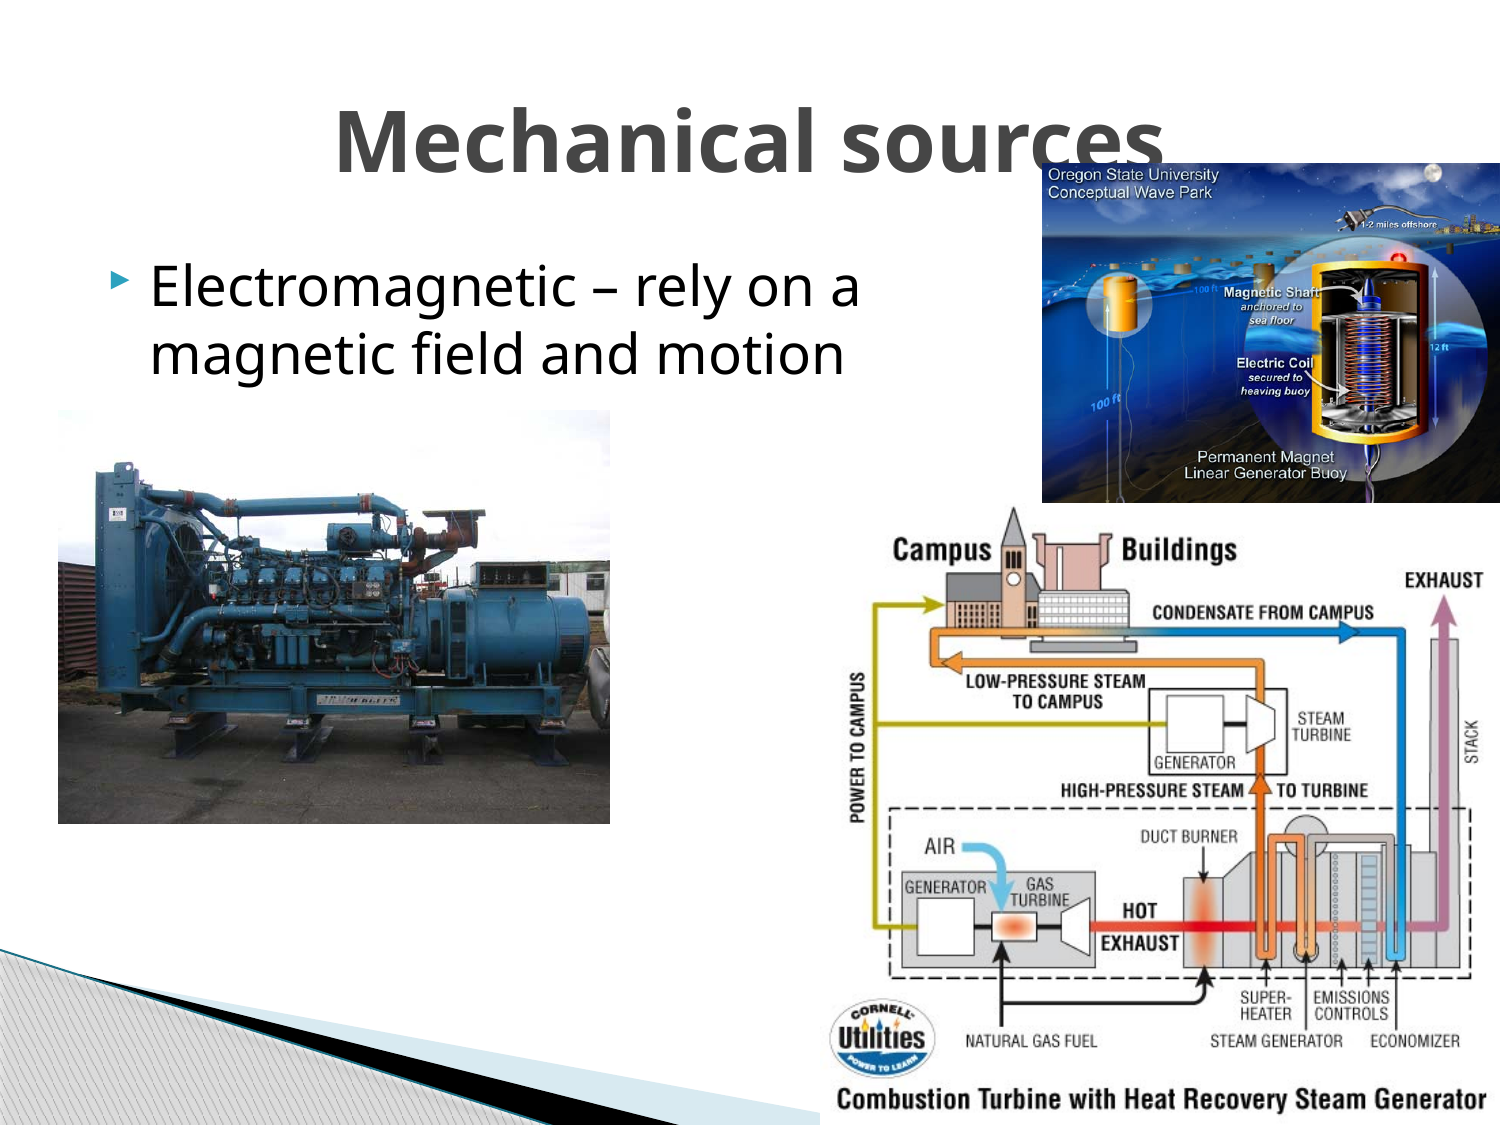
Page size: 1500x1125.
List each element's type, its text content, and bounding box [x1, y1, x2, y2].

title Mechanical sources [75, 45, 1425, 233]
list Electromagnetic – rely on a magnetic field and motion [75, 243, 961, 411]
picture [58, 409, 610, 824]
picture [820, 163, 1500, 1125]
